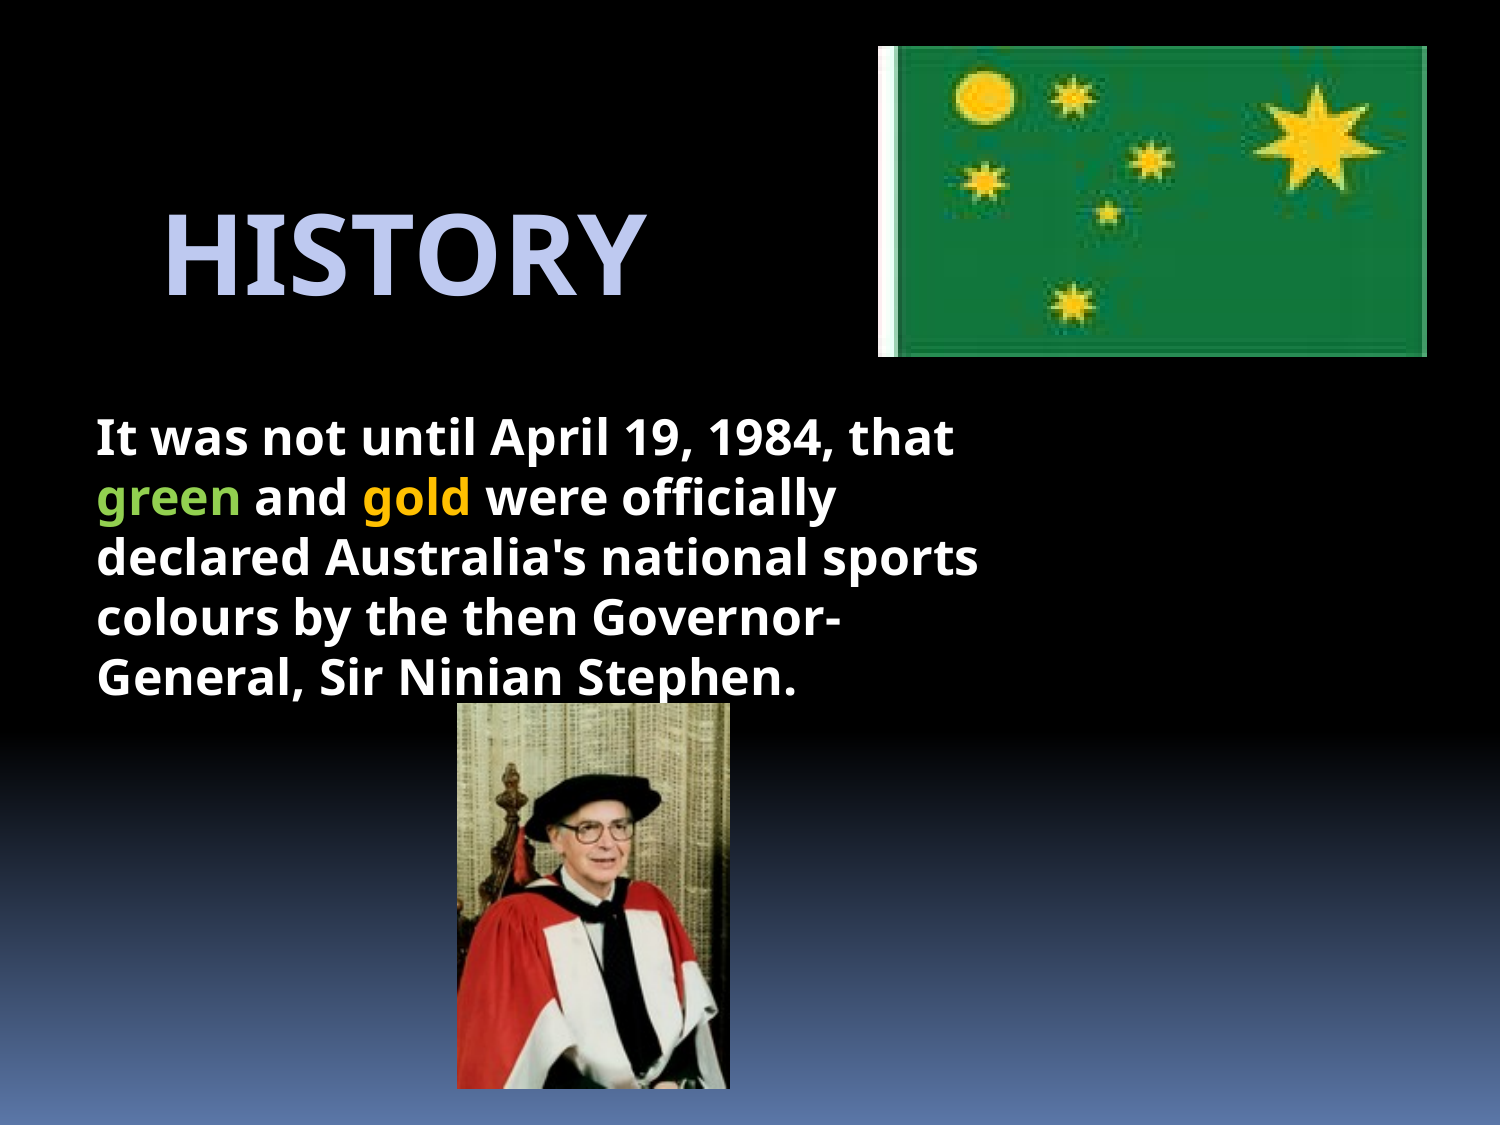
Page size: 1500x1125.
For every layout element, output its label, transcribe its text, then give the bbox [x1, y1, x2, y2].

picture [878, 46, 1427, 357]
text_box It was not until April 19, 1984, that green and gold were officially declared Australia's national sports colours by the then Governor-General, Sir Ninian Stephen. [82, 398, 1020, 714]
picture [456, 702, 731, 1090]
text_box HISTORY [144, 175, 663, 326]
